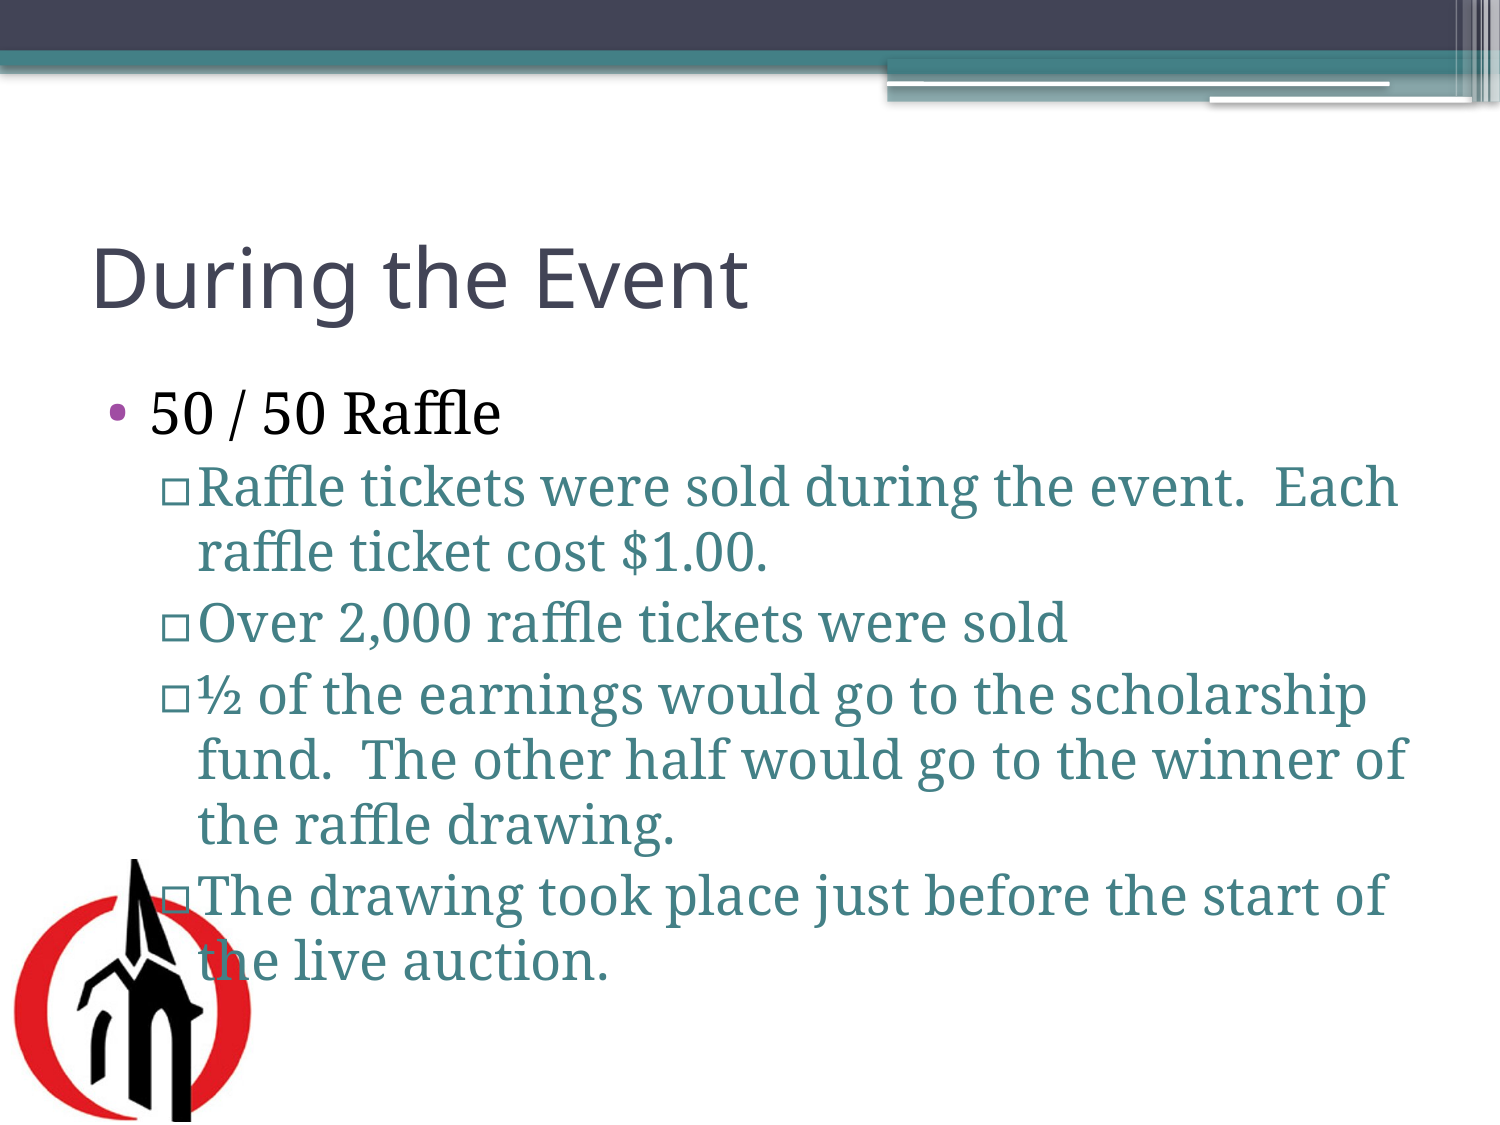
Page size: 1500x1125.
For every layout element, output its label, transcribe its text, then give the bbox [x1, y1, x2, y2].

list 50 / 50 Raffle Raffle tickets were sold during the event. Each raffle ticket cost $1.00. Over 2,000 raffle tickets were sold ½ of the earnings would go to the scholarship fund. The other half would go to the winner of the raffle drawing. The drawing took place just before the start of the live auction. [75, 368, 1425, 1079]
picture [0, 859, 263, 1122]
title During the Event [75, 187, 1425, 363]
